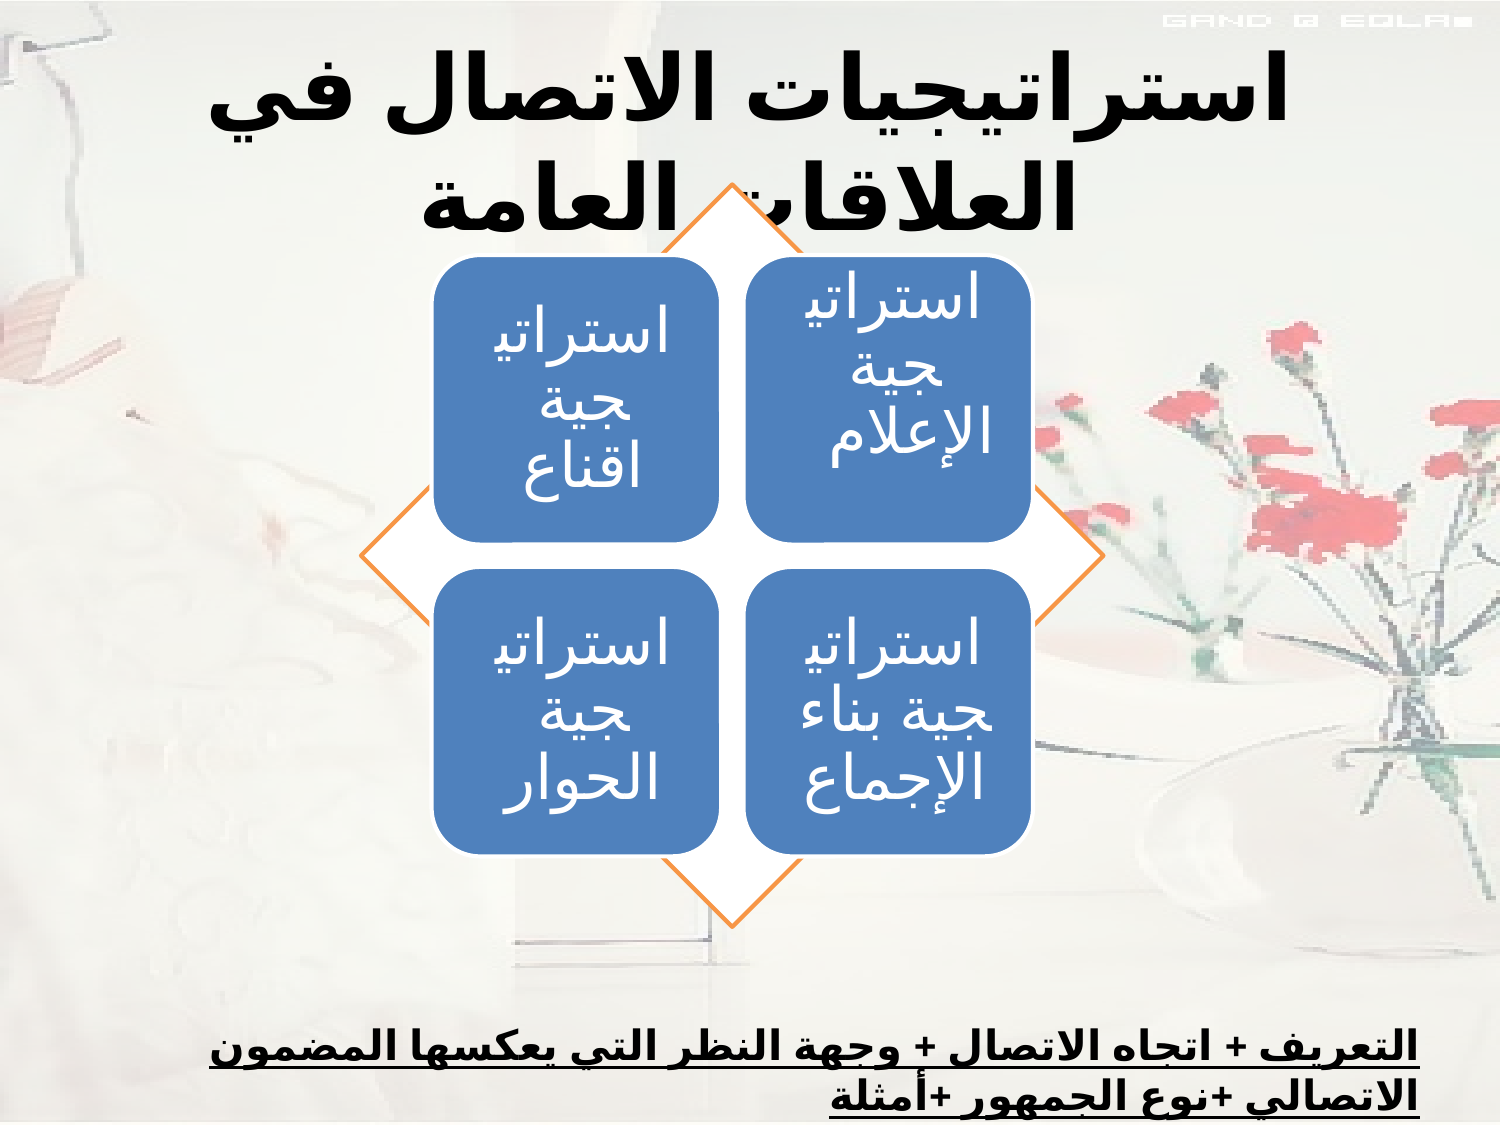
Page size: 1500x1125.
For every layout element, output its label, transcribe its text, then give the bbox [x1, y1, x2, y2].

title استراتيجيات الاتصال في العلاقات العامة [75, 45, 1425, 233]
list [56, 184, 1408, 928]
text_box التعريف + اتجاه الاتصال + وجهة النظر التي يعكسها المضمون الاتصالي +نوع الجمهور +أمثلة [88, 1011, 1436, 1125]
